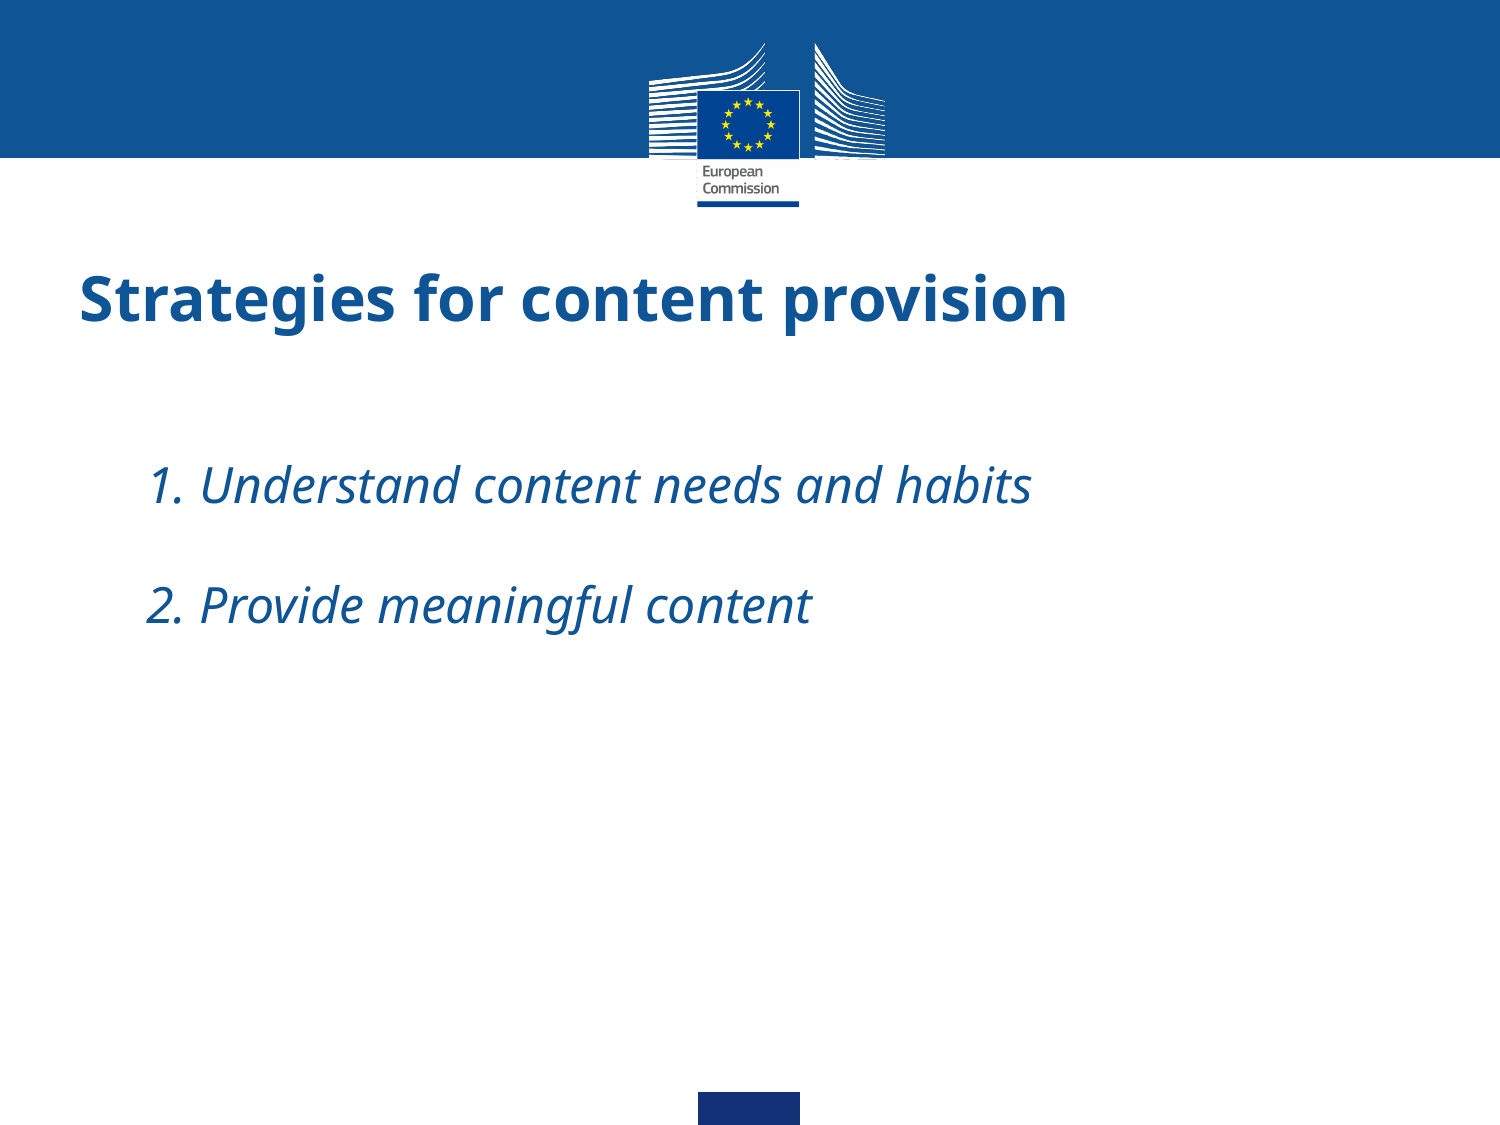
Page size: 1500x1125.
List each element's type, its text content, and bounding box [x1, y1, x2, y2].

picture [649, 42, 885, 208]
list 1. Understand content needs and habits 2. Provide meaningful content [75, 446, 1425, 1026]
title Strategies for content provision [64, 219, 1415, 374]
